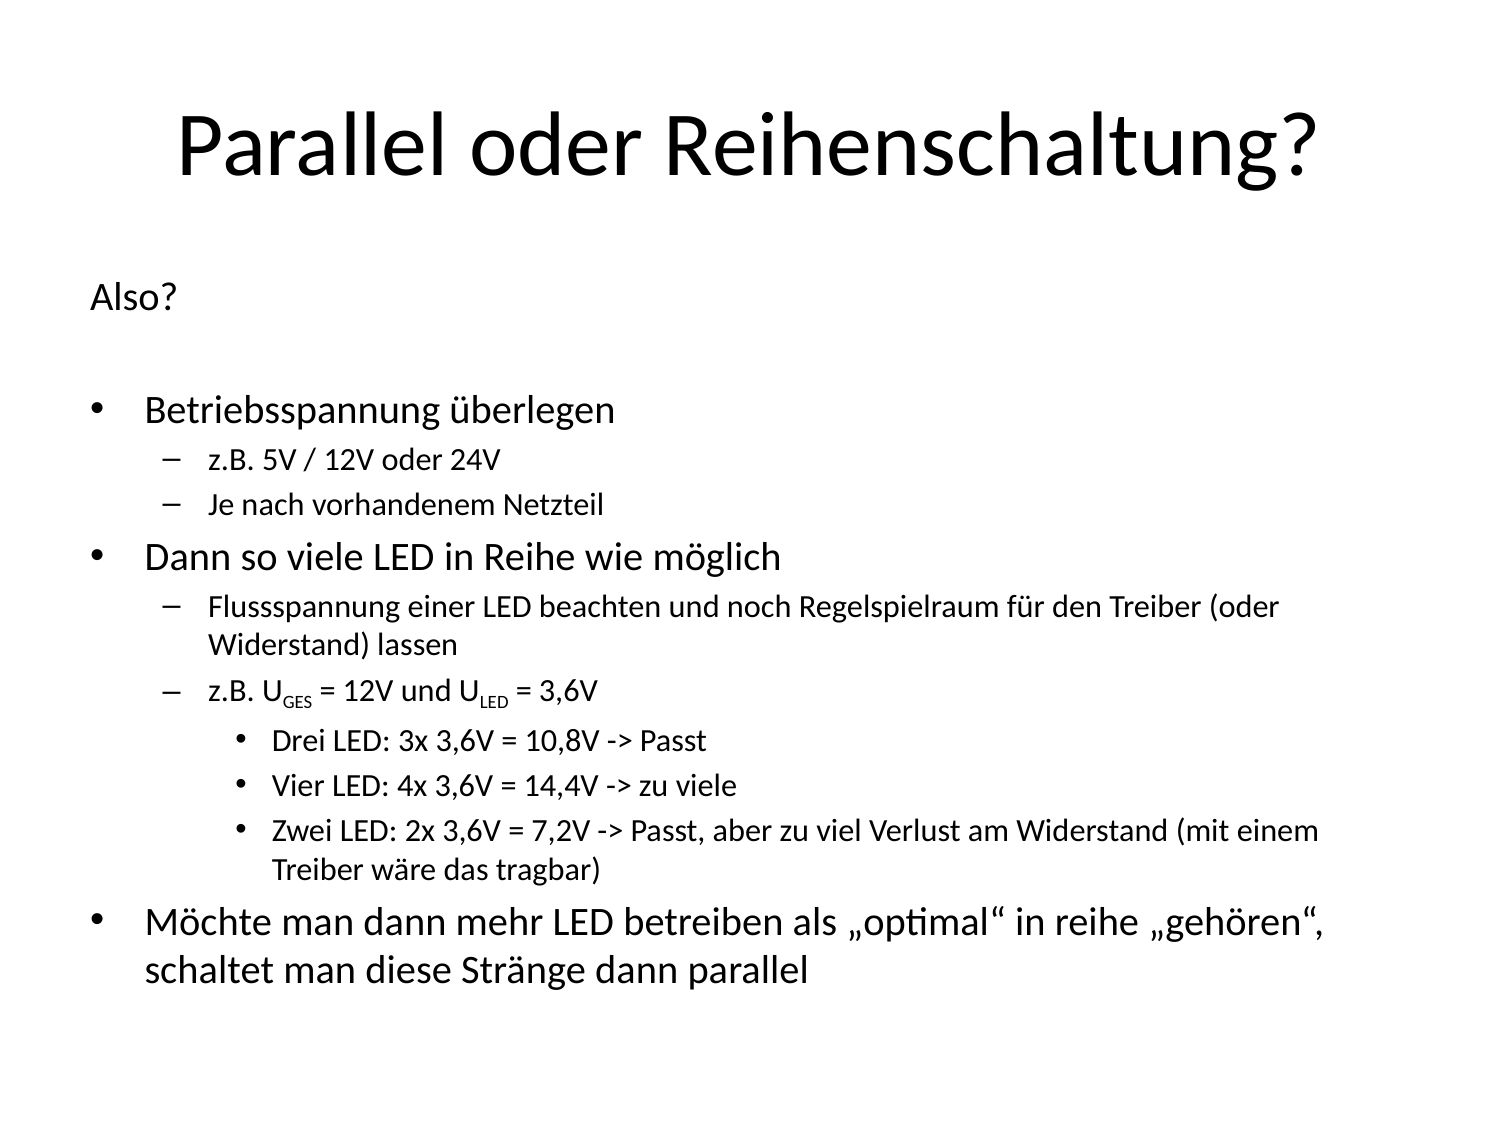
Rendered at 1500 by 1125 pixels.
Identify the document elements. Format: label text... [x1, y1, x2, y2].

list Also? Betriebsspannung überlegen z.B. 5V / 12V oder 24V Je nach vorhandenem Netzteil Dann so viele LED in Reihe wie möglich Flussspannung einer LED beachten und noch Regelspielraum für den Treiber (oder Widerstand) lassen z.B. UGES = 12V und ULED = 3,6V Drei LED: 3x 3,6V = 10,8V -> Passt Vier LED: 4x 3,6V = 14,4V -> zu viele Zwei LED: 2x 3,6V = 7,2V -> Passt, aber zu viel Verlust am Widerstand (mit einem Treiber wäre das tragbar) Möchte man dann mehr LED betreiben als „optimal“ in reihe „gehören“, schaltet man diese Stränge dann parallel [75, 262, 1425, 1005]
title Parallel oder Reihenschaltung? [75, 45, 1425, 233]
